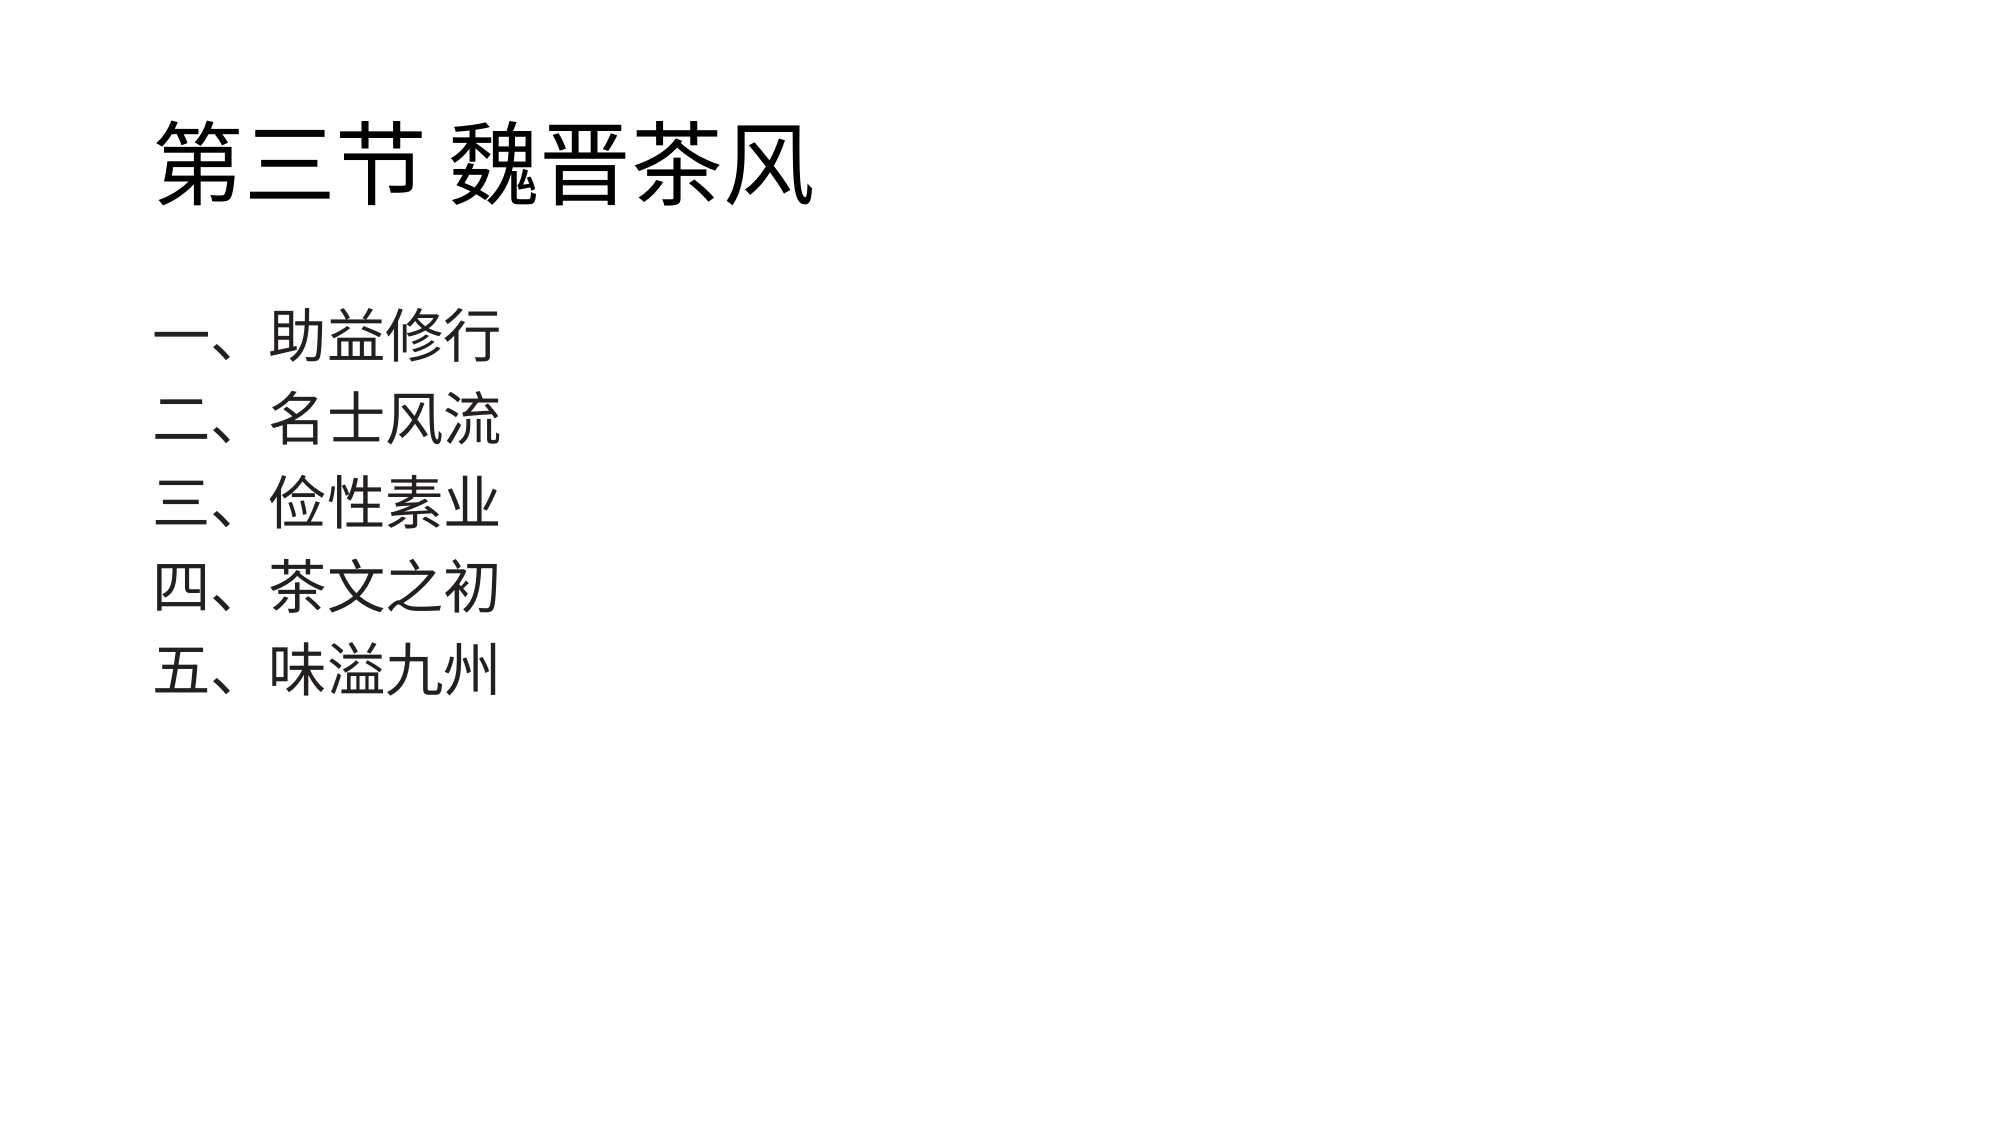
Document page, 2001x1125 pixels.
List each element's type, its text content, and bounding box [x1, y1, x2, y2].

title 第三节 魏晋茶风 [137, 59, 1863, 278]
list 一、助益修行 二、名士风流 三、俭性素业 四、茶文之初 五、味溢九州 [137, 299, 1863, 1014]
